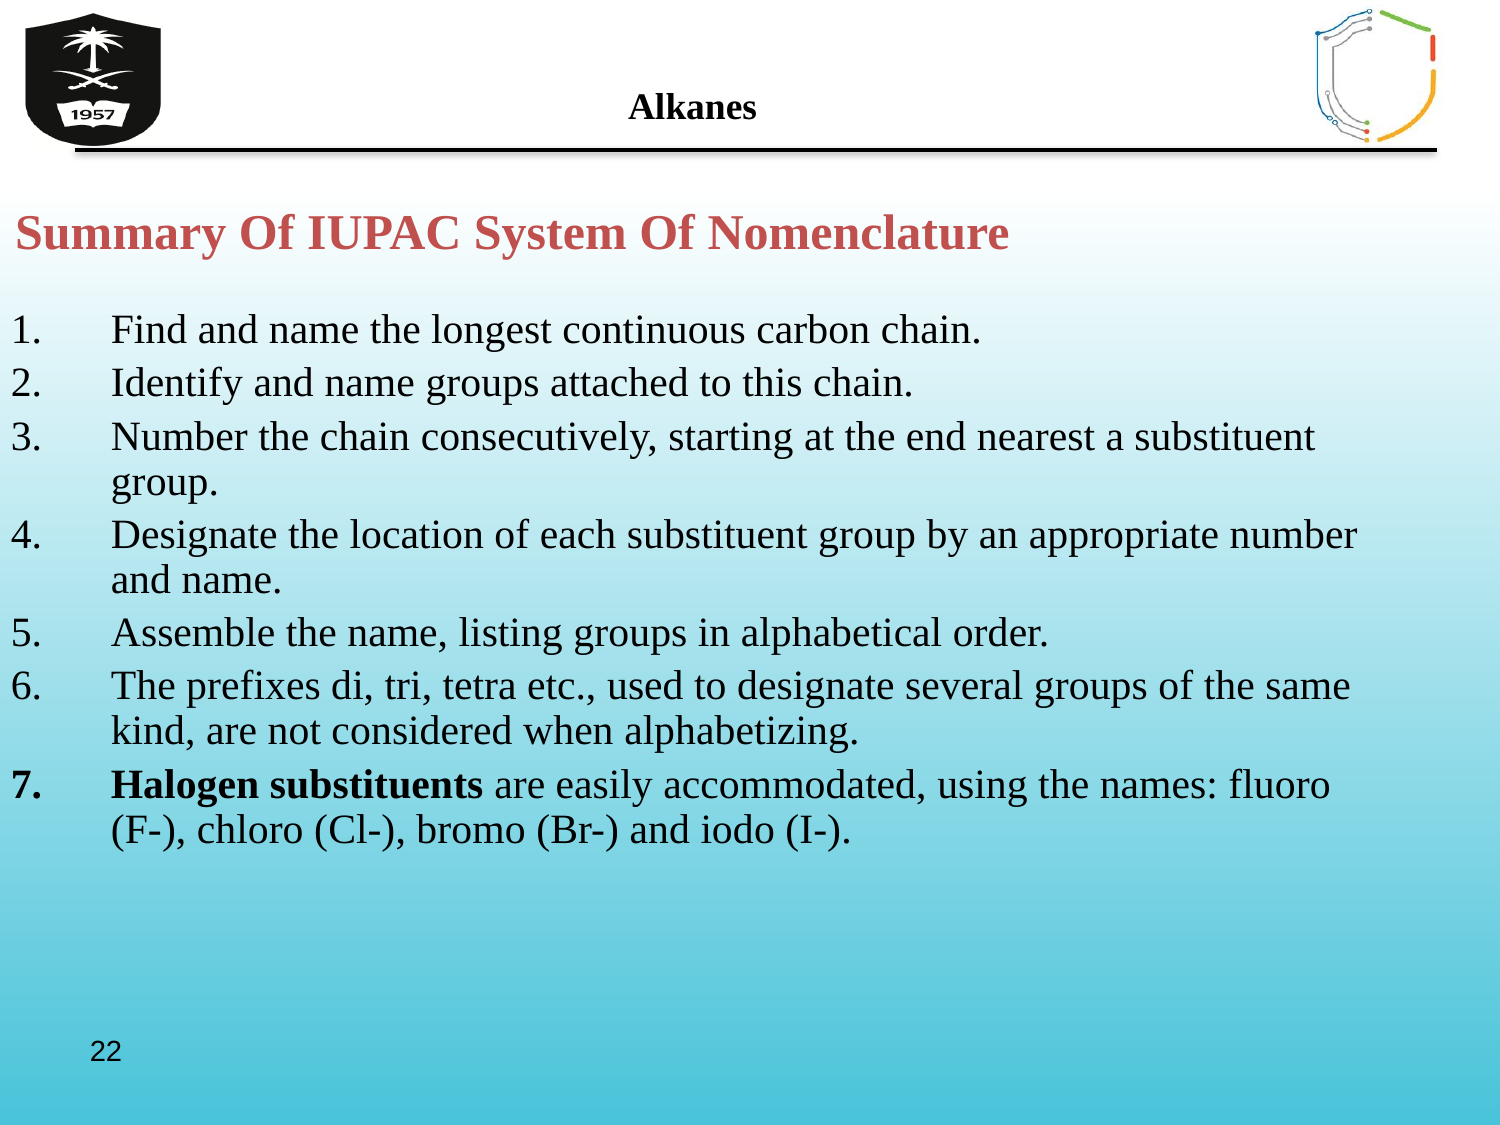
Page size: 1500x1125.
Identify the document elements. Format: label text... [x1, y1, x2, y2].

picture [24, 12, 163, 151]
title Summary Of IUPAC System Of Nomenclature [0, 149, 1025, 299]
picture [1287, 0, 1463, 165]
list Find and name the longest continuous carbon chain. Identify and name groups attached to this chain. Number the chain consecutively, starting at the end nearest a substituent group. Designate the location of each substituent group by an appropriate number and name. Assemble the name, listing groups in alphabetical order. The prefixes di, tri, tetra etc., used to designate several groups of the same kind, are not considered when alphabetizing. Halogen substituents are easily accommodated, using the names: fluoro (F-), chloro (Cl-), bromo (Br-) and iodo (I-). [0, 299, 1421, 900]
text_box 22 [75, 1024, 425, 1103]
text_box Alkanes [613, 74, 773, 135]
